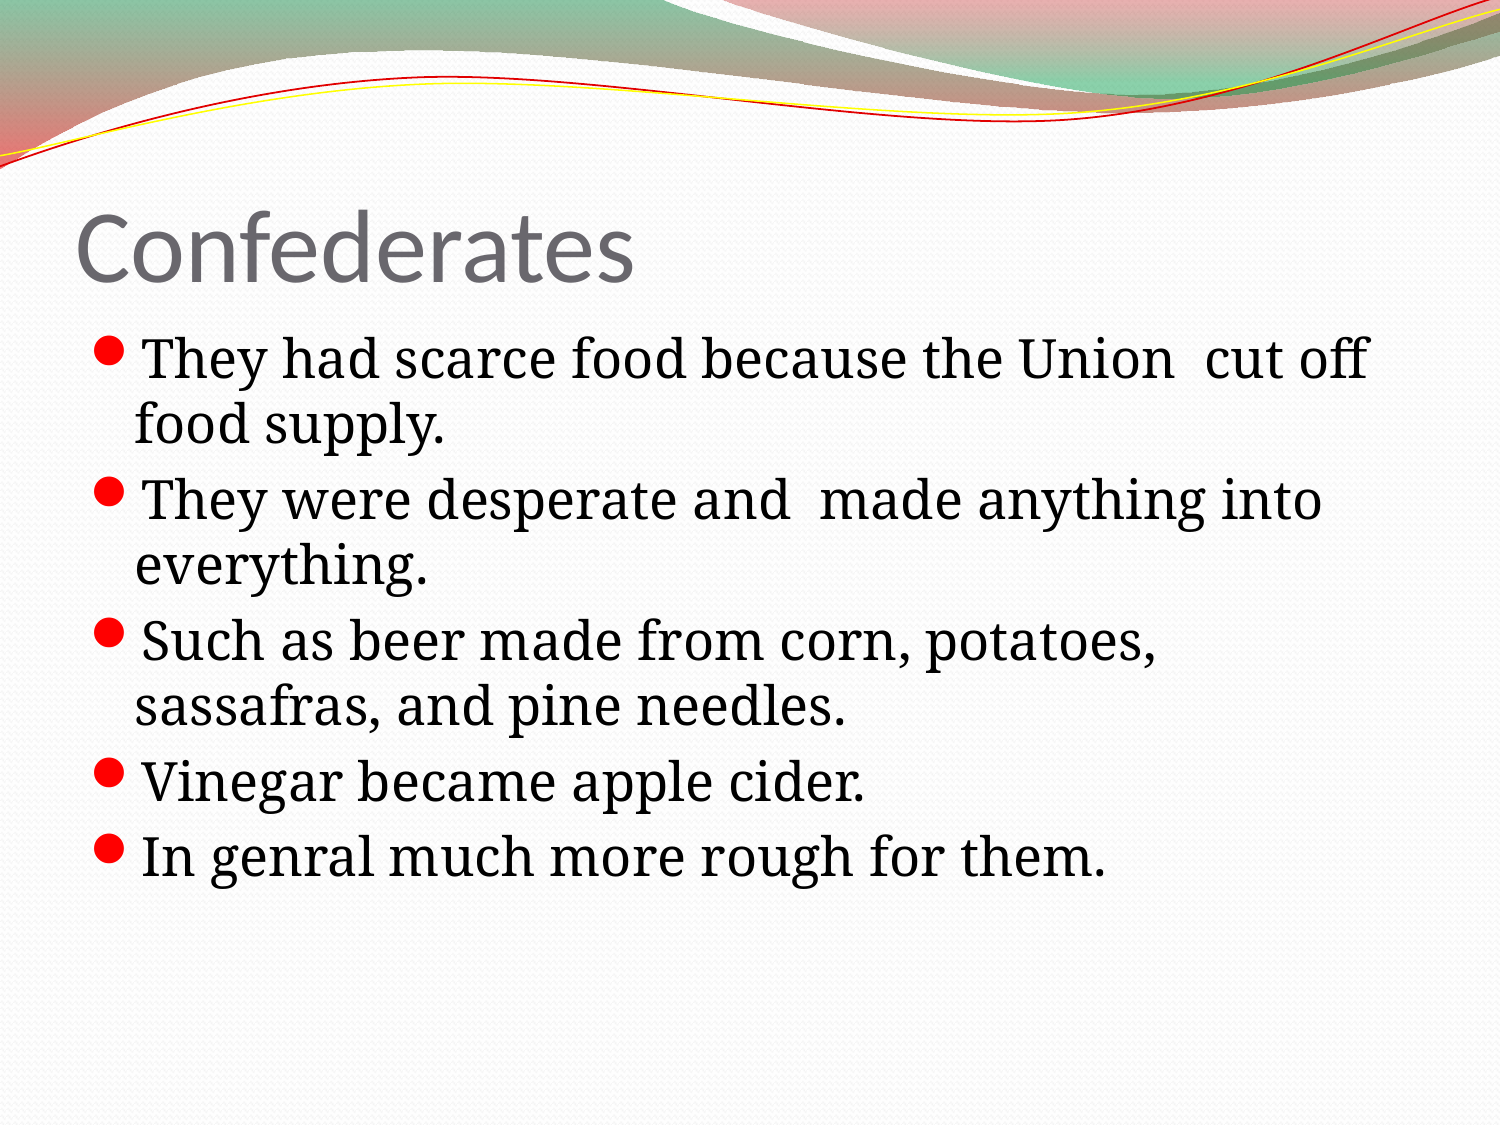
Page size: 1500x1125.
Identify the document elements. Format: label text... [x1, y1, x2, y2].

title Confederates [75, 115, 1425, 303]
list They had scarce food because the Union cut off food supply. They were desperate and made anything into everything. Such as beer made from corn, potatoes, sassafras, and pine needles. Vinegar became apple cider. In genral much more rough for them. [75, 317, 1425, 1038]
